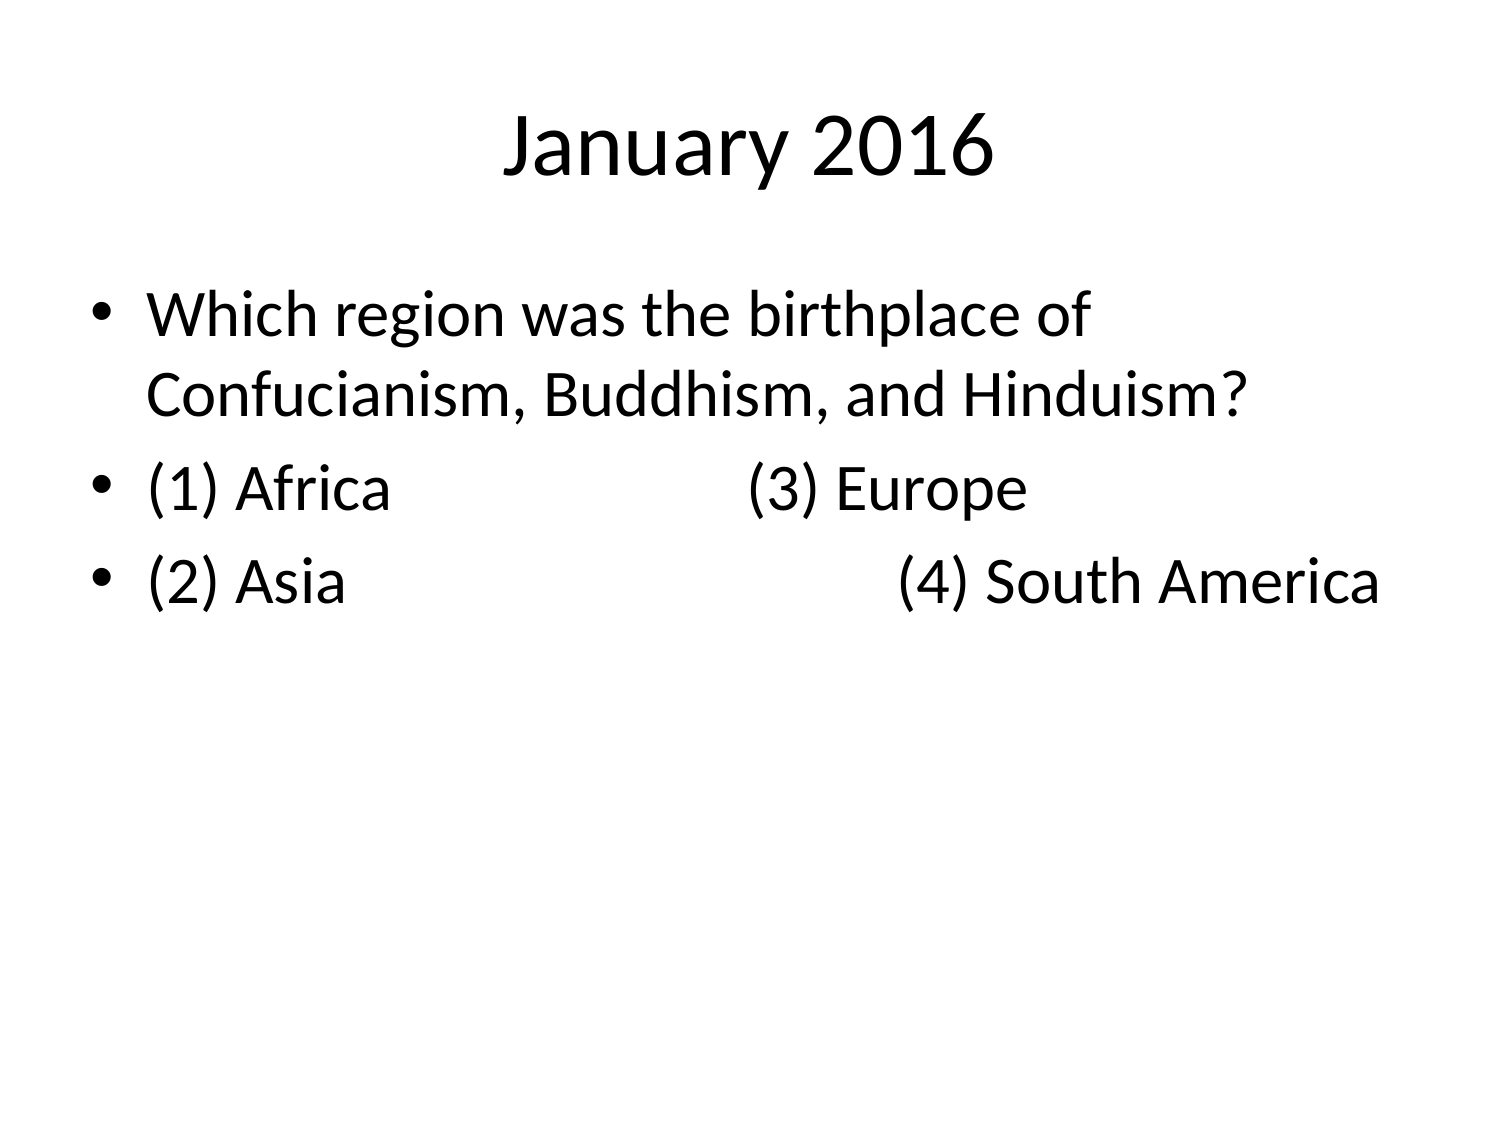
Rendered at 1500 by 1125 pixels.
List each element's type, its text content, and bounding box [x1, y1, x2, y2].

title January 2016 [75, 45, 1425, 233]
list Which region was the birthplace of Confucianism, Buddhism, and Hinduism? (1) Africa (3) Europe (2) Asia (4) South America [75, 262, 1425, 1005]
